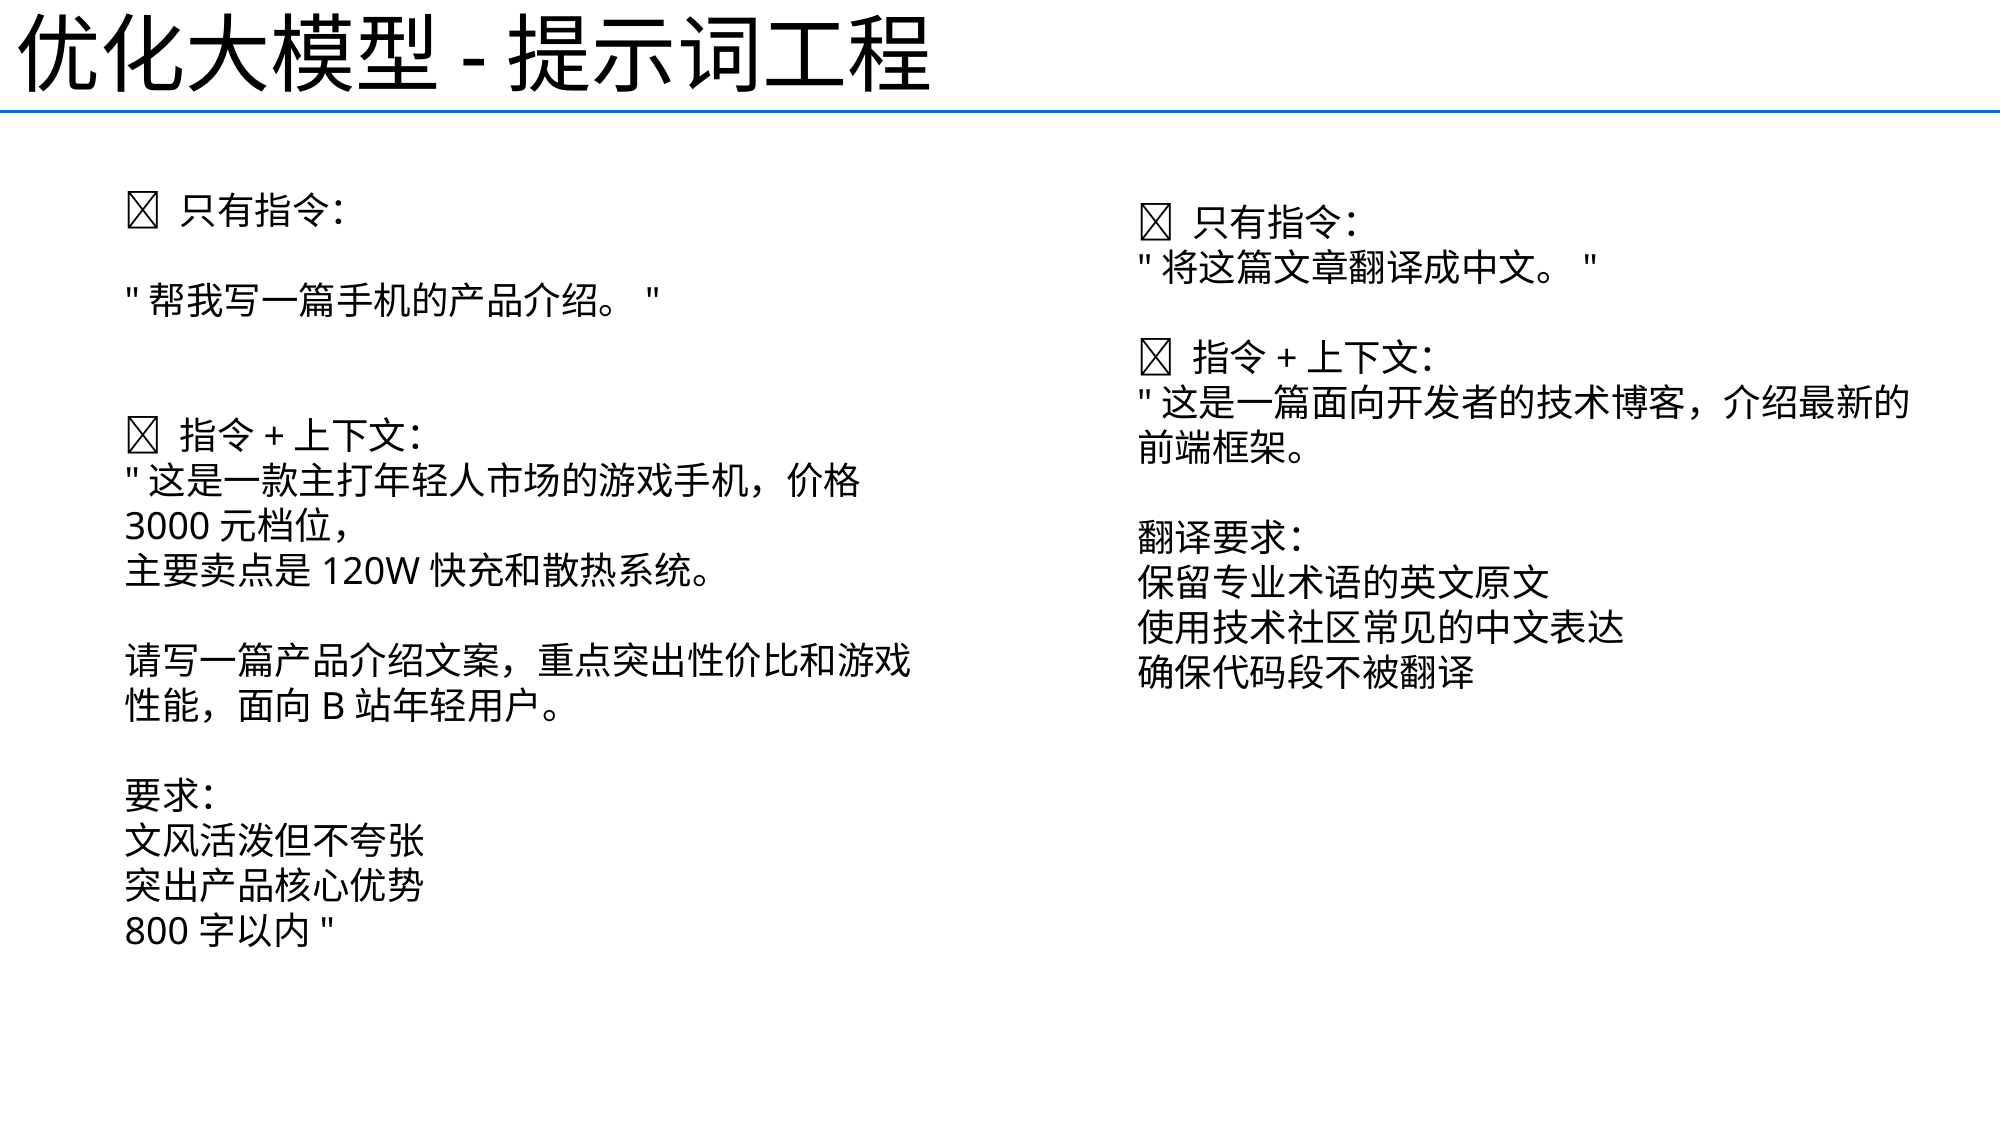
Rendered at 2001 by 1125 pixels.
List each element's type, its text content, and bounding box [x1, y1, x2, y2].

title 优化大模型-提示词工程 [0, 3, 1725, 110]
text_box ❌ 只有指令：​ ​ "帮我写一篇手机的产品介绍。"​ ​ ​ ✅ 指令+上下文：​ "这是一款主打年轻人市场的游戏手机，价格3000元档位，​ 主要卖点是120W快充和散热系统。​ ​ 请写一篇产品介绍文案，重点突出性价比和游戏性能，面向B站年轻用户。​ ​ 要求：​ 文风活泼但不夸张​ 突出产品核心优势​ 800字以内" [109, 179, 937, 960]
text_box ❌ 只有指令：​ "将这篇文章翻译成中文。"​ ​ ✅ 指令+上下文：​ "这是一篇面向开发者的技术博客，介绍最新的前端框架。​ ​ 翻译要求：​ 保留专业术语的英文原文​ 使用技术社区常见的中文表达​ 确保代码段不被翻译 [1122, 191, 1949, 701]
